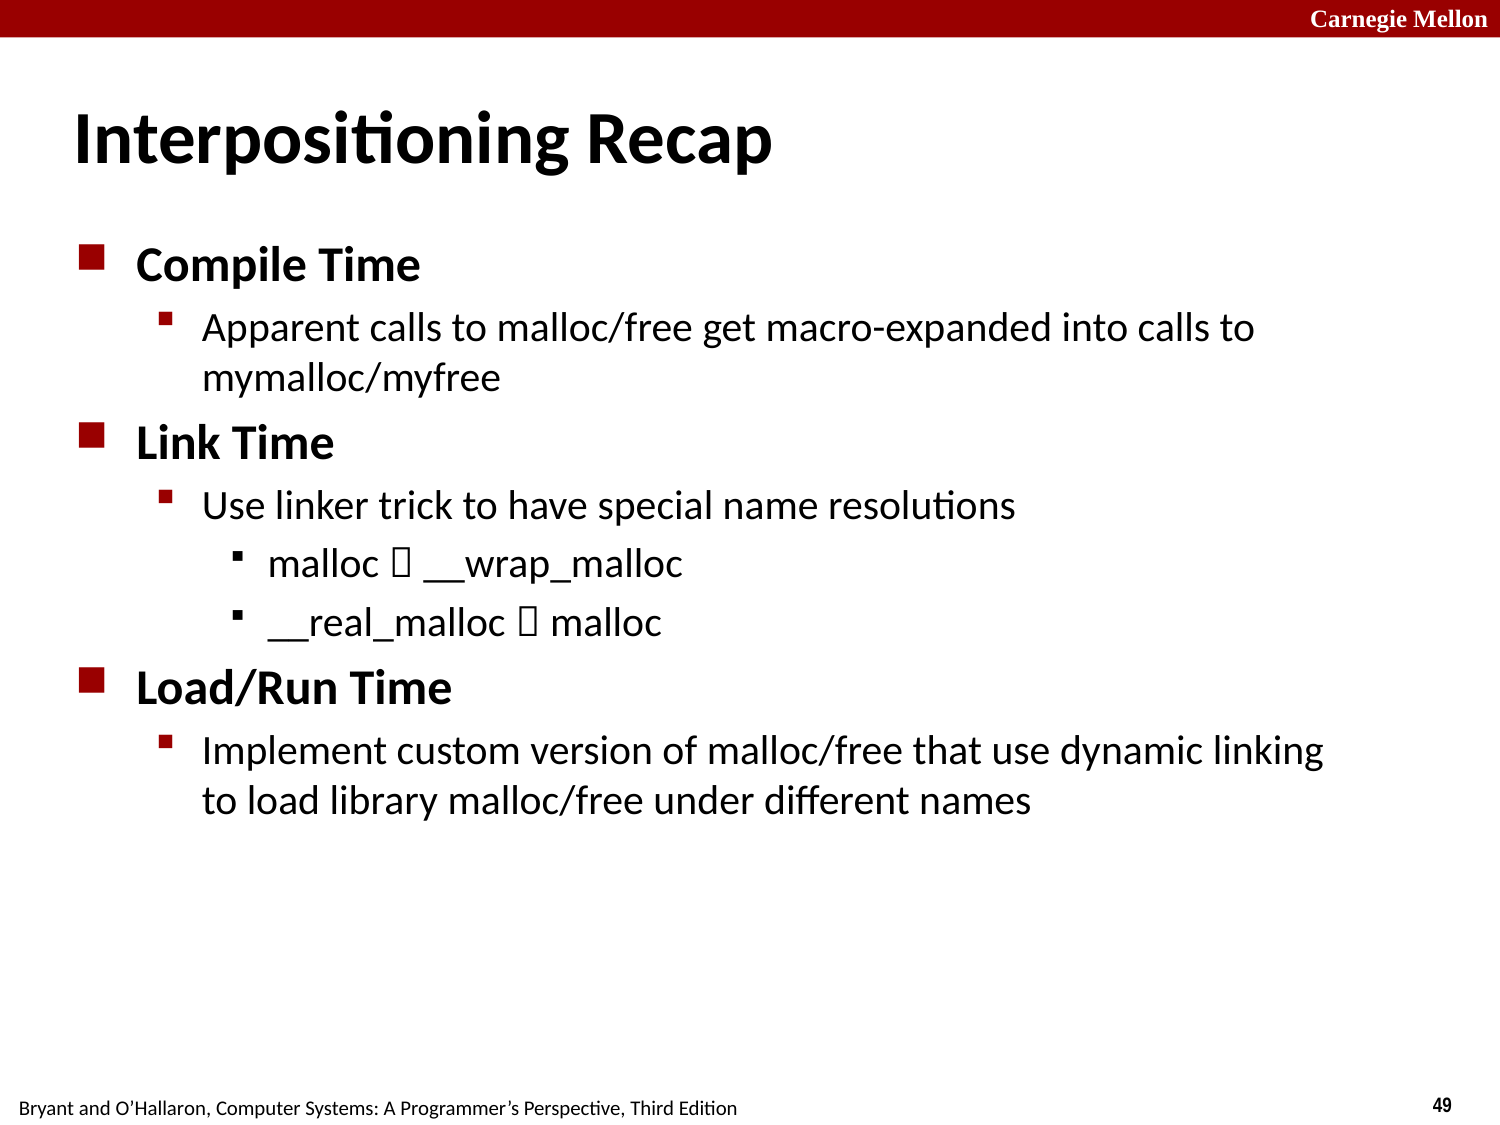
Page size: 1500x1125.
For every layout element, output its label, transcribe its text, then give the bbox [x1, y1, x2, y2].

list Compile Time Apparent calls to malloc/free get macro-expanded into calls to mymalloc/myfree Link Time Use linker trick to have special name resolutions malloc  __wrap_malloc __real_malloc  malloc Load/Run Time Implement custom version of malloc/free that use dynamic linking to load library malloc/free under different names [64, 223, 1361, 1040]
title Interpositioning Recap [58, 71, 1305, 197]
